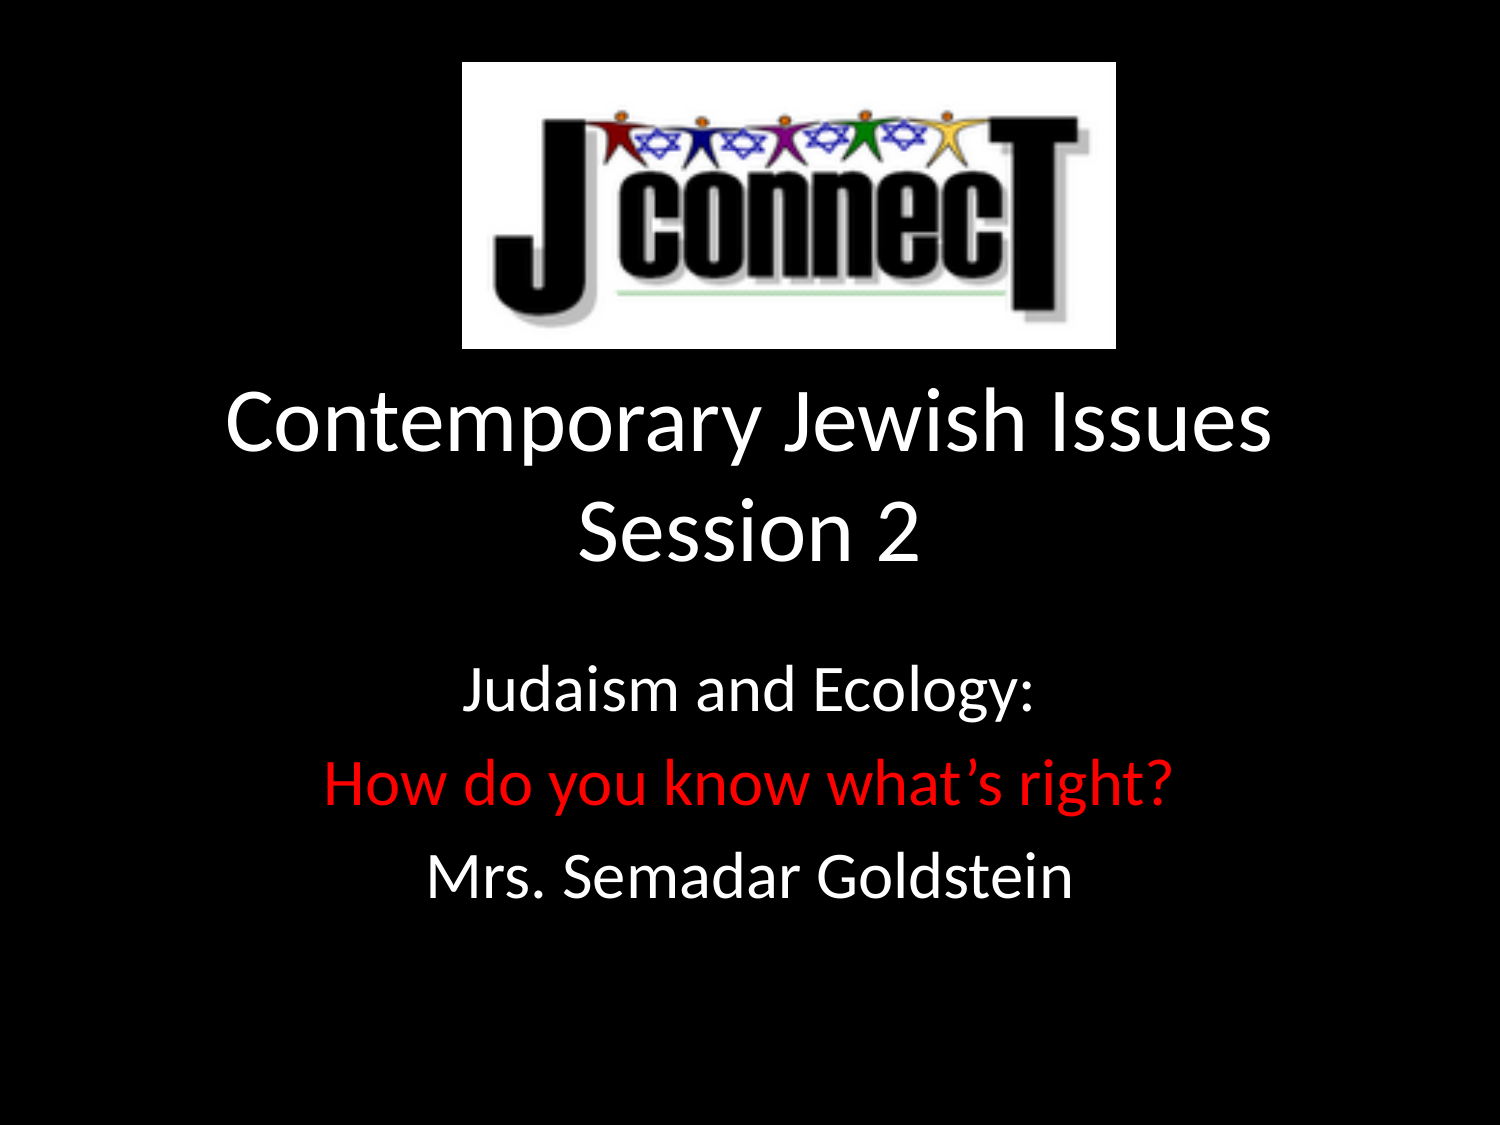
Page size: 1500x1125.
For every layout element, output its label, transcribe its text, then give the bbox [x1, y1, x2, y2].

picture [462, 62, 1116, 349]
title Contemporary Jewish Issues Session 2 [112, 349, 1388, 591]
subtitle Judaism and Ecology: How do you know what’s right? Mrs. Semadar Goldstein [225, 637, 1275, 925]
